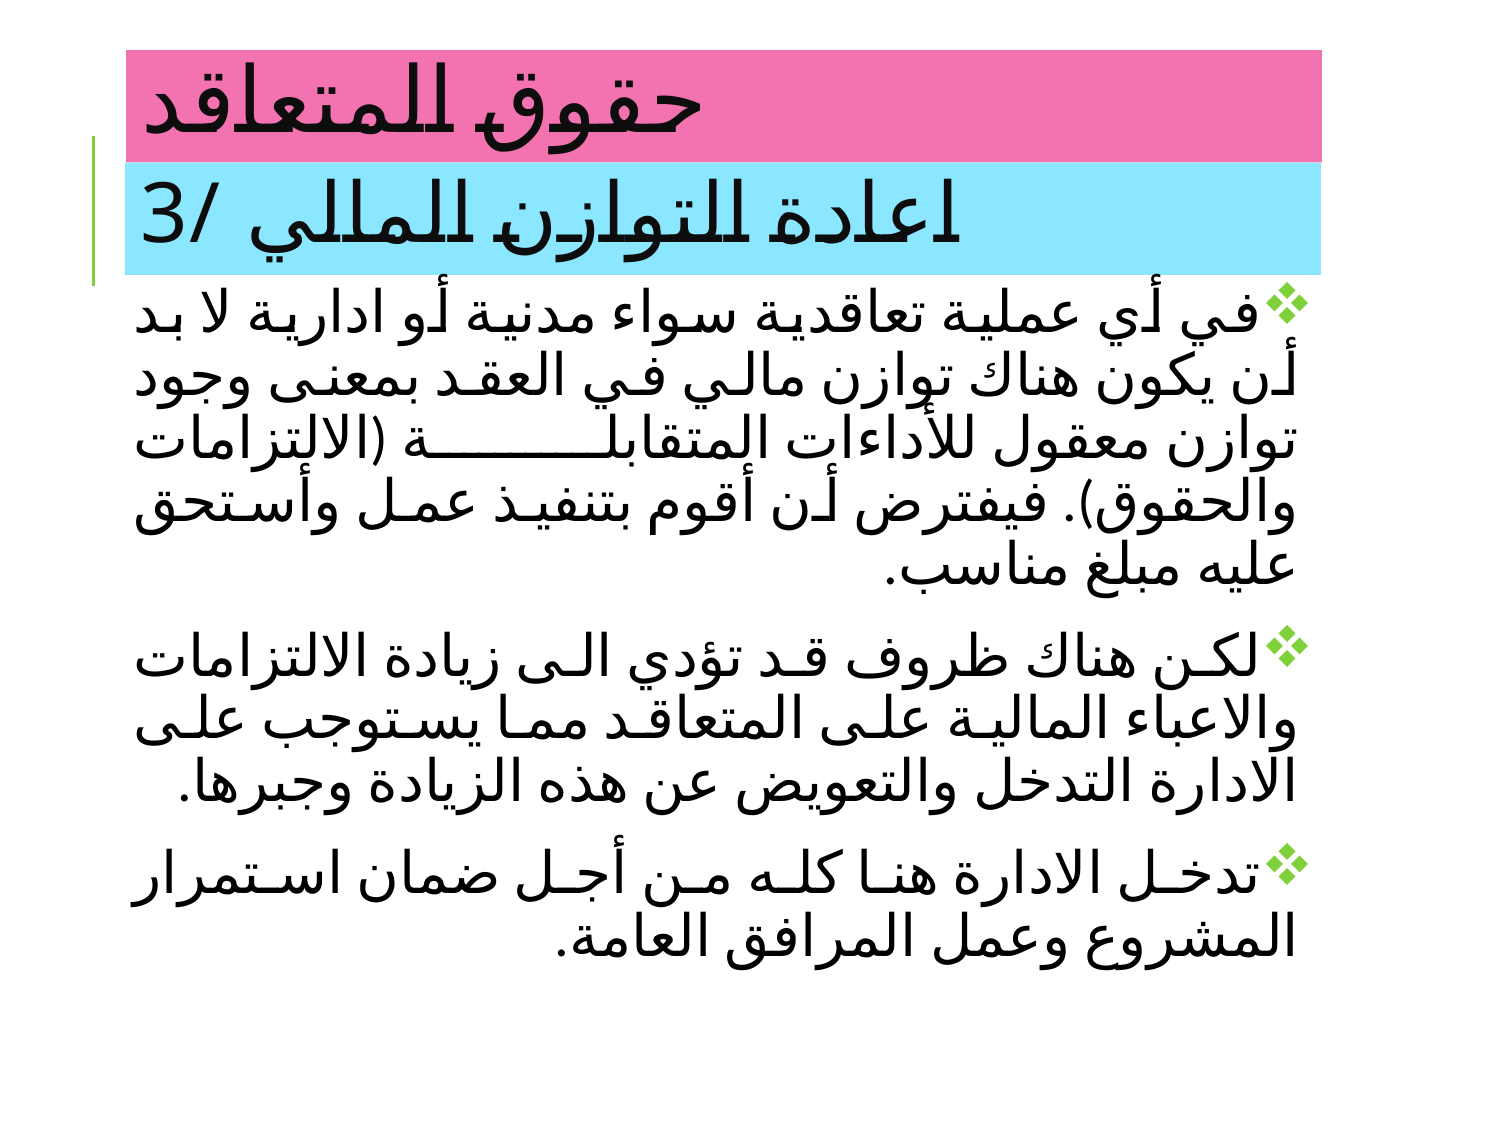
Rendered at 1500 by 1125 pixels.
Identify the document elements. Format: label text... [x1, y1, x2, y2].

list في أي عملية تعاقدية سواء مدنية أو ادارية لا بد أن يكون هناك توازن مالي في العقد بمعنى وجود توازن معقول للأداءات المتقابلة (الالتزامات والحقوق). فيفترض أن أقوم بتنفيذ عمل وأستحق عليه مبلغ مناسب. لكن هناك ظروف قد تؤدي الى زيادة الالتزامات والاعباء المالية على المتعاقد مما يستوجب على الادارة التدخل والتعويض عن هذه الزيادة وجبرها. تدخل الادارة هنا كله من أجل ضمان استمرار المشروع وعمل المرافق العامة. [126, 275, 1322, 1035]
title حقوق المتعاقد [126, 50, 1322, 163]
text_box 3/ اعادة التوازن المالي [124, 162, 1321, 275]
